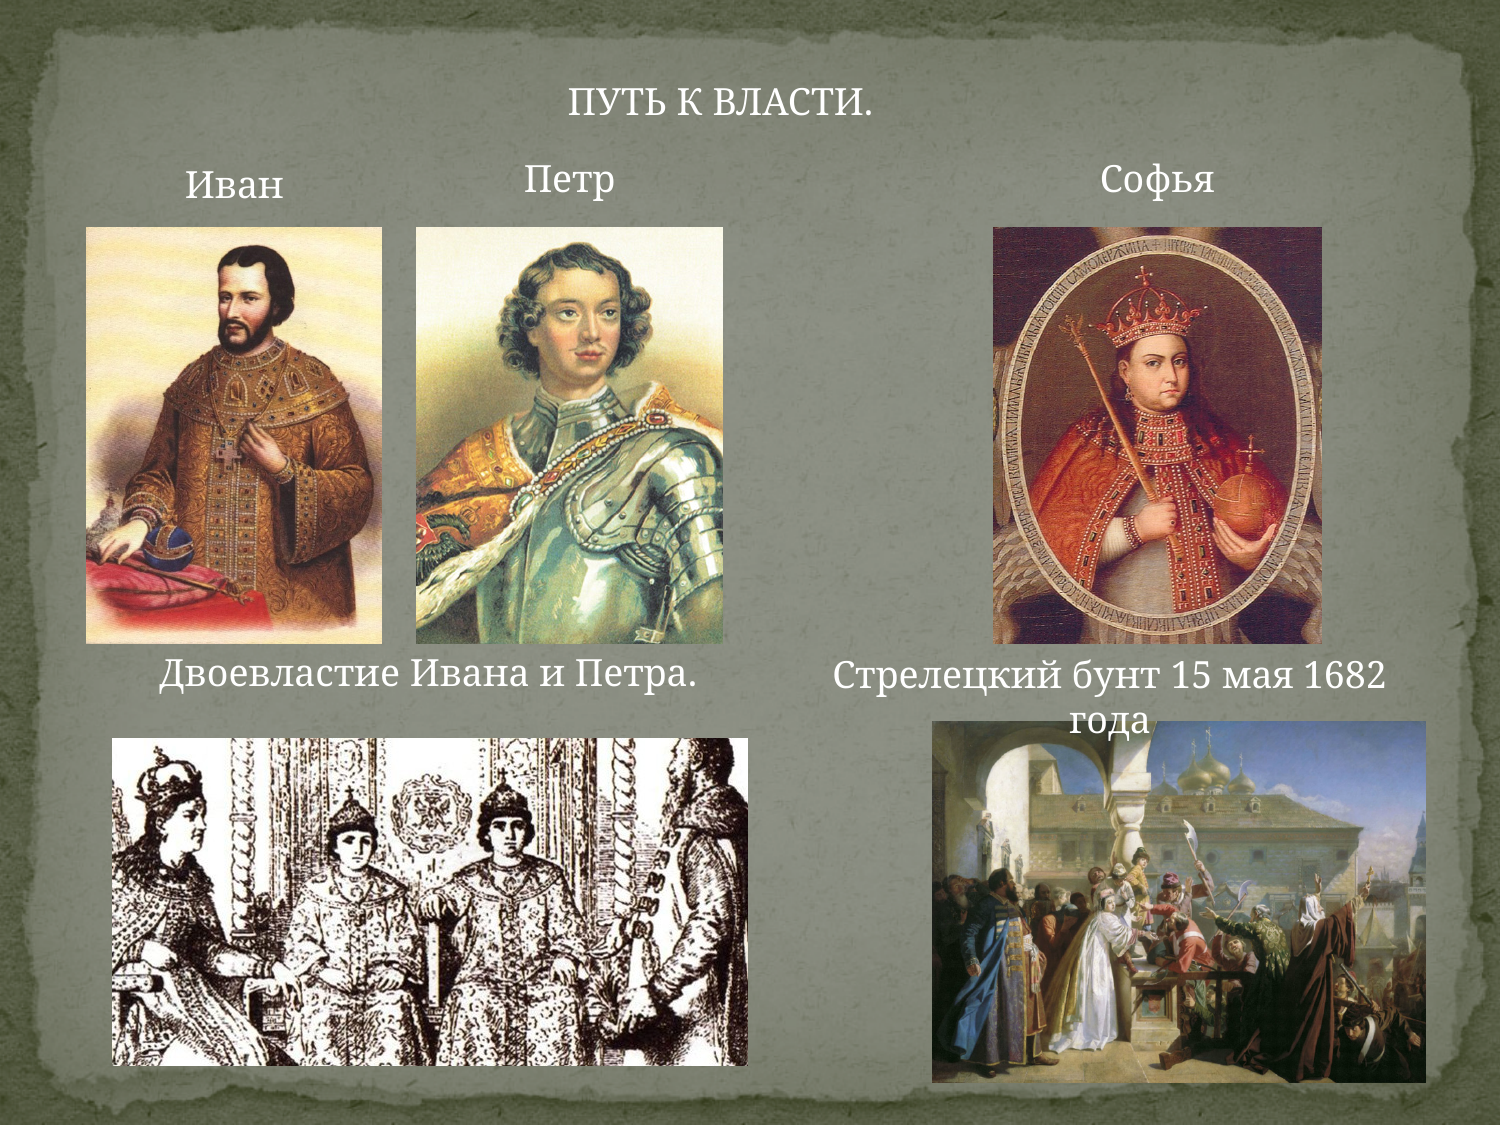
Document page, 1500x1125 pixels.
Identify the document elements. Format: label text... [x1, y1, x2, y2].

picture [932, 722, 1426, 1083]
text_box ПУТЬ К ВЛАСТИ. [490, 71, 951, 131]
text_box Петр [433, 147, 706, 208]
picture [416, 227, 723, 643]
text_box Софья [1021, 147, 1294, 208]
text_box Иван [83, 153, 385, 214]
text_box Стрелецкий бунт 15 мая 1682 года [791, 643, 1429, 749]
text_box Двоевластие Ивана и Петра. [109, 641, 748, 702]
picture [86, 227, 382, 644]
picture [112, 738, 748, 1066]
picture [993, 227, 1322, 644]
